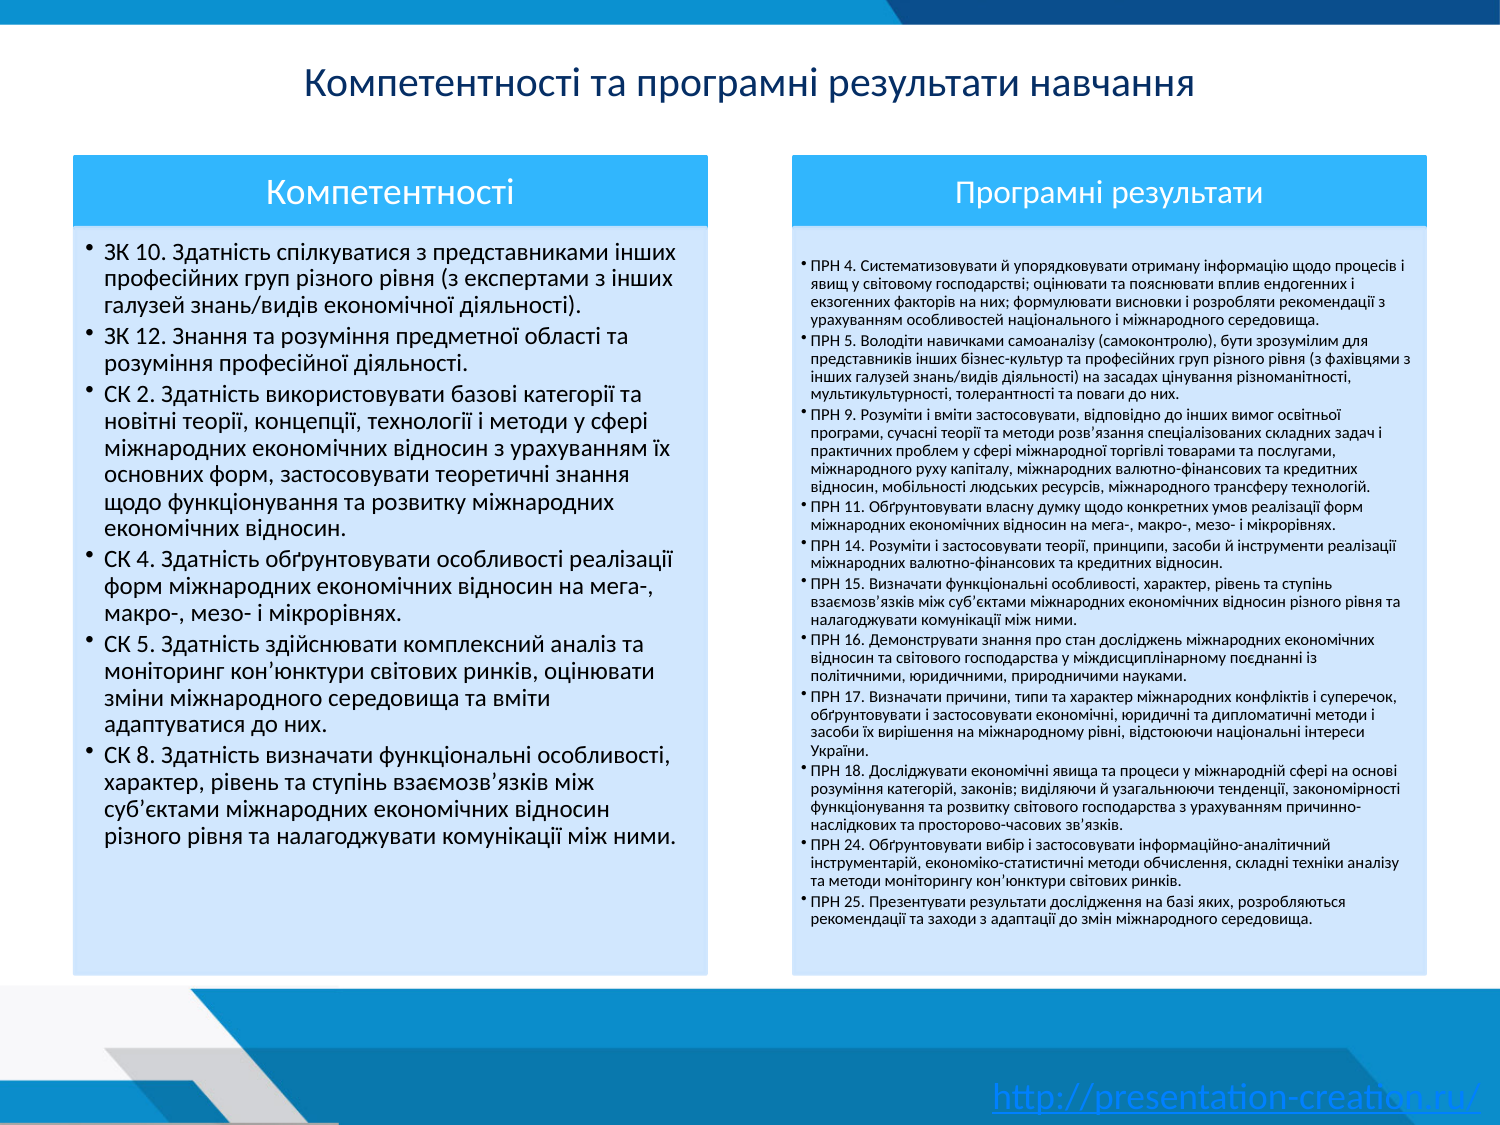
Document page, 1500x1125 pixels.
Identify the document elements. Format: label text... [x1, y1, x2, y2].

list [74, 125, 1426, 1006]
picture [0, 0, 1500, 1125]
title Компетентності та програмні результати навчання [75, 45, 1425, 114]
